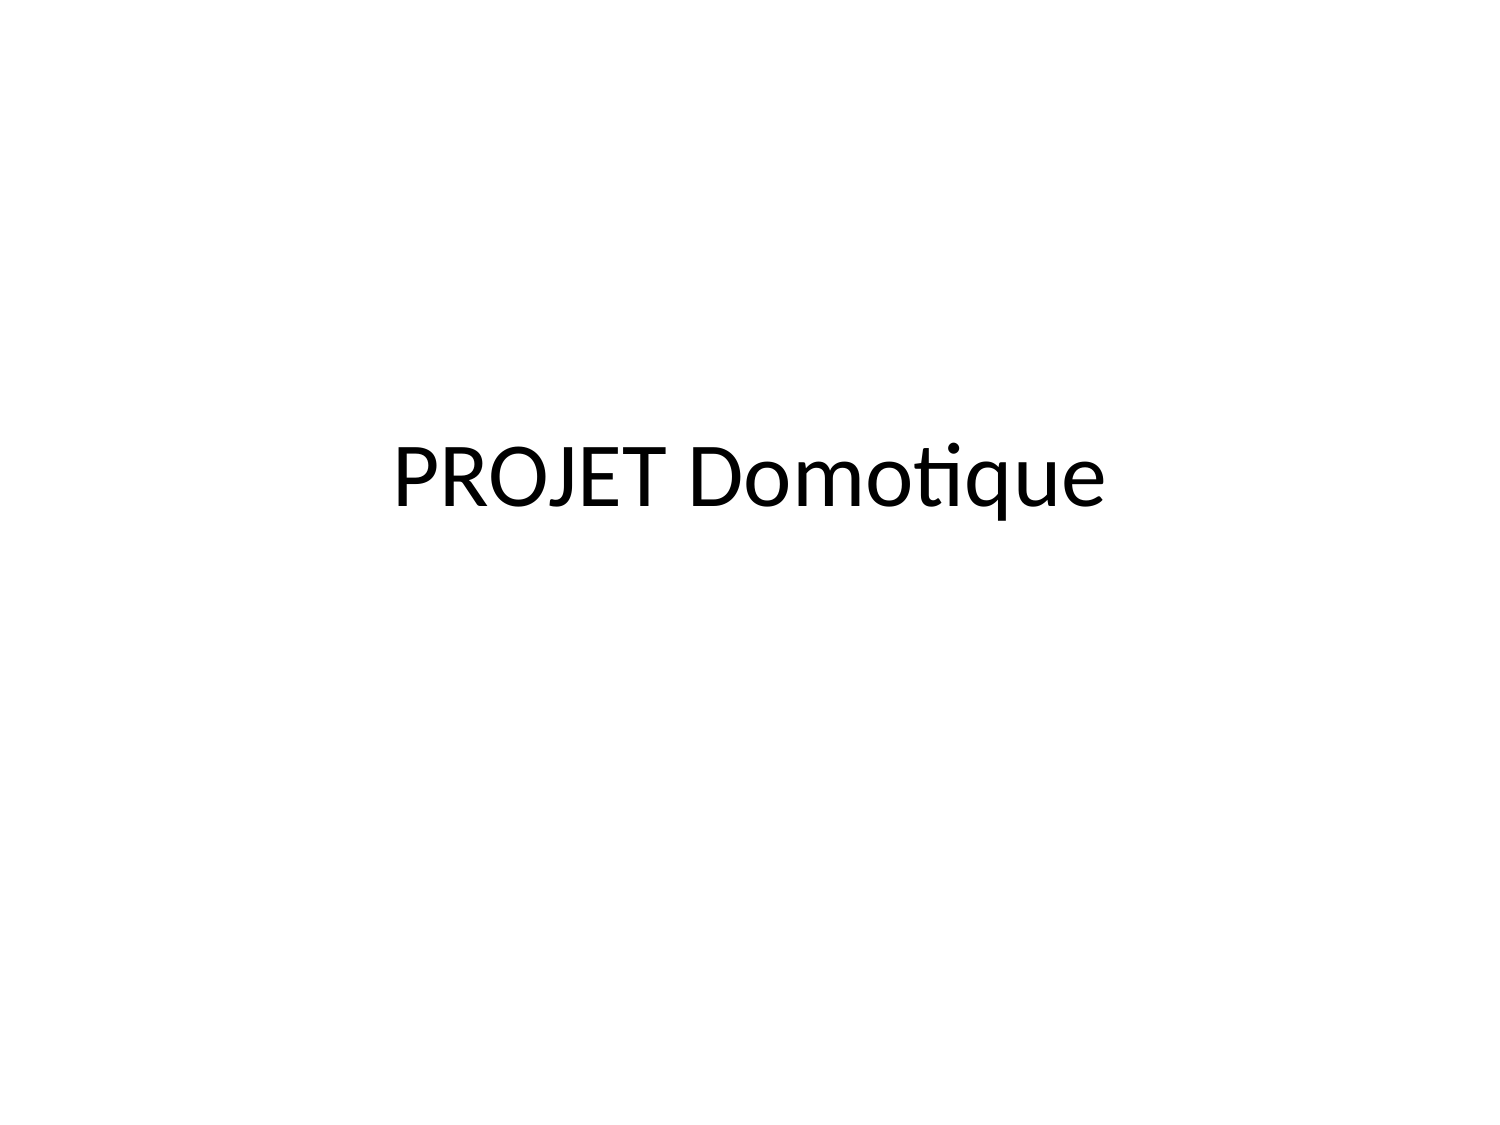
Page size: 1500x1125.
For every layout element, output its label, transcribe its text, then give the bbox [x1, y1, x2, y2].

title PROJET Domotique [112, 349, 1388, 591]
